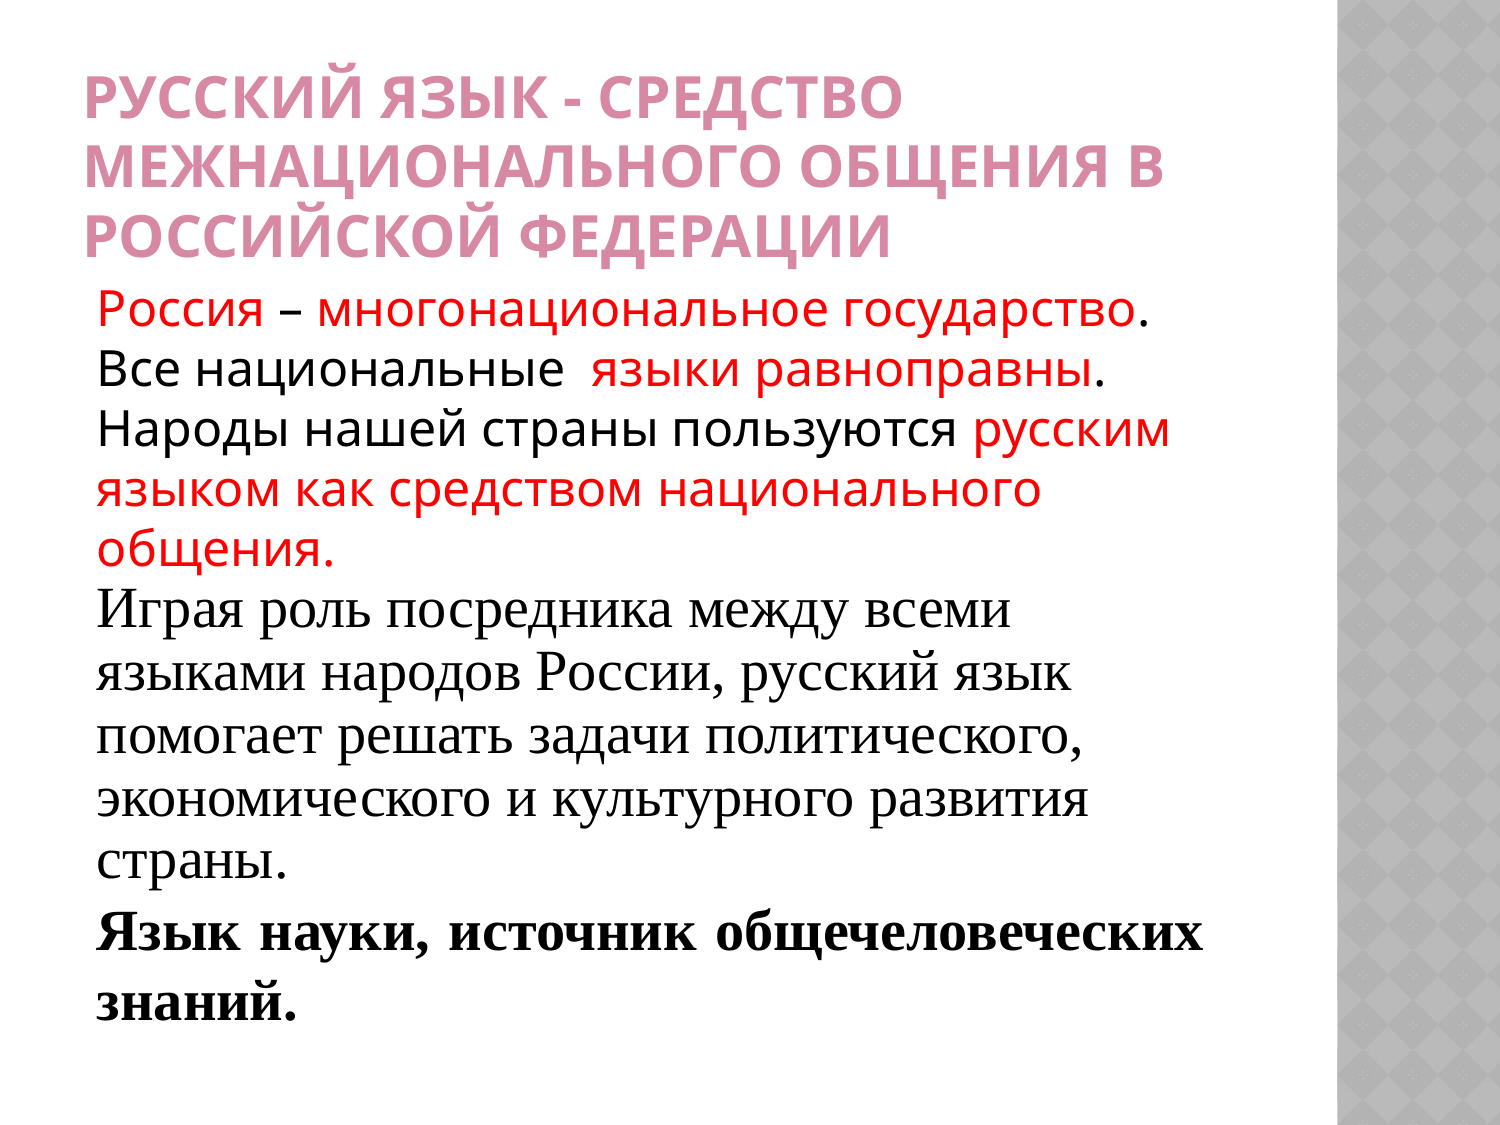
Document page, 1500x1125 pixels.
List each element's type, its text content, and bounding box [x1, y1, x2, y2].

text_box Россия – многонациональное государство. Все национальные языки равноправны. Народы нашей страны пользуются русским языком как средством национального общения. Играя роль посредника между всеми языками народов России, русский язык помогает решать задачи политического, экономического и культурного развития страны. Язык науки, источник общечеловеческих знаний. [82, 269, 1219, 1039]
title Русский язык - средство межнационального общения в Российской Федерации [75, 52, 1263, 270]
